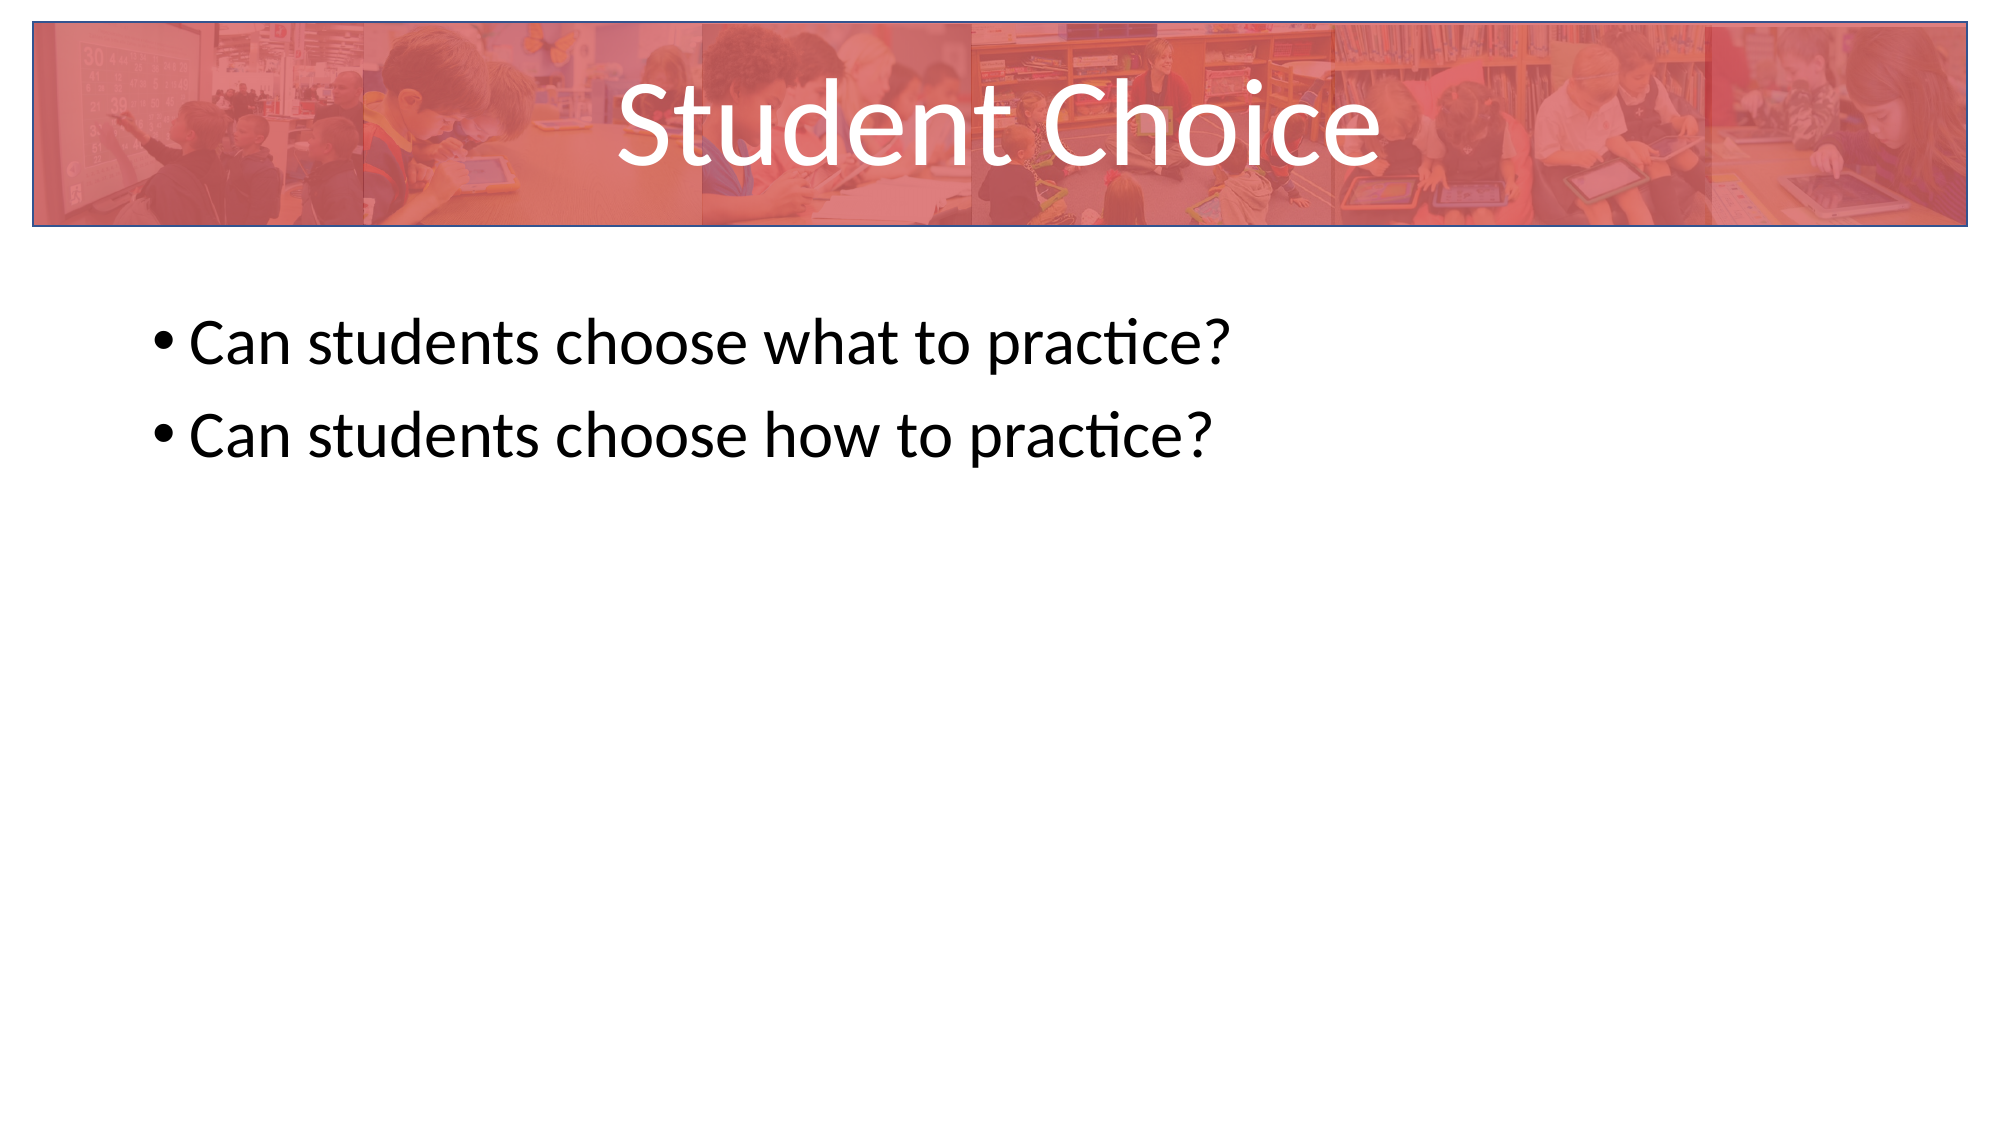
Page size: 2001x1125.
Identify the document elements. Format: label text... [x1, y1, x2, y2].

title Student Choice [137, 24, 1863, 225]
list Can students choose what to practice? Can students choose how to practice? [137, 299, 1863, 1014]
